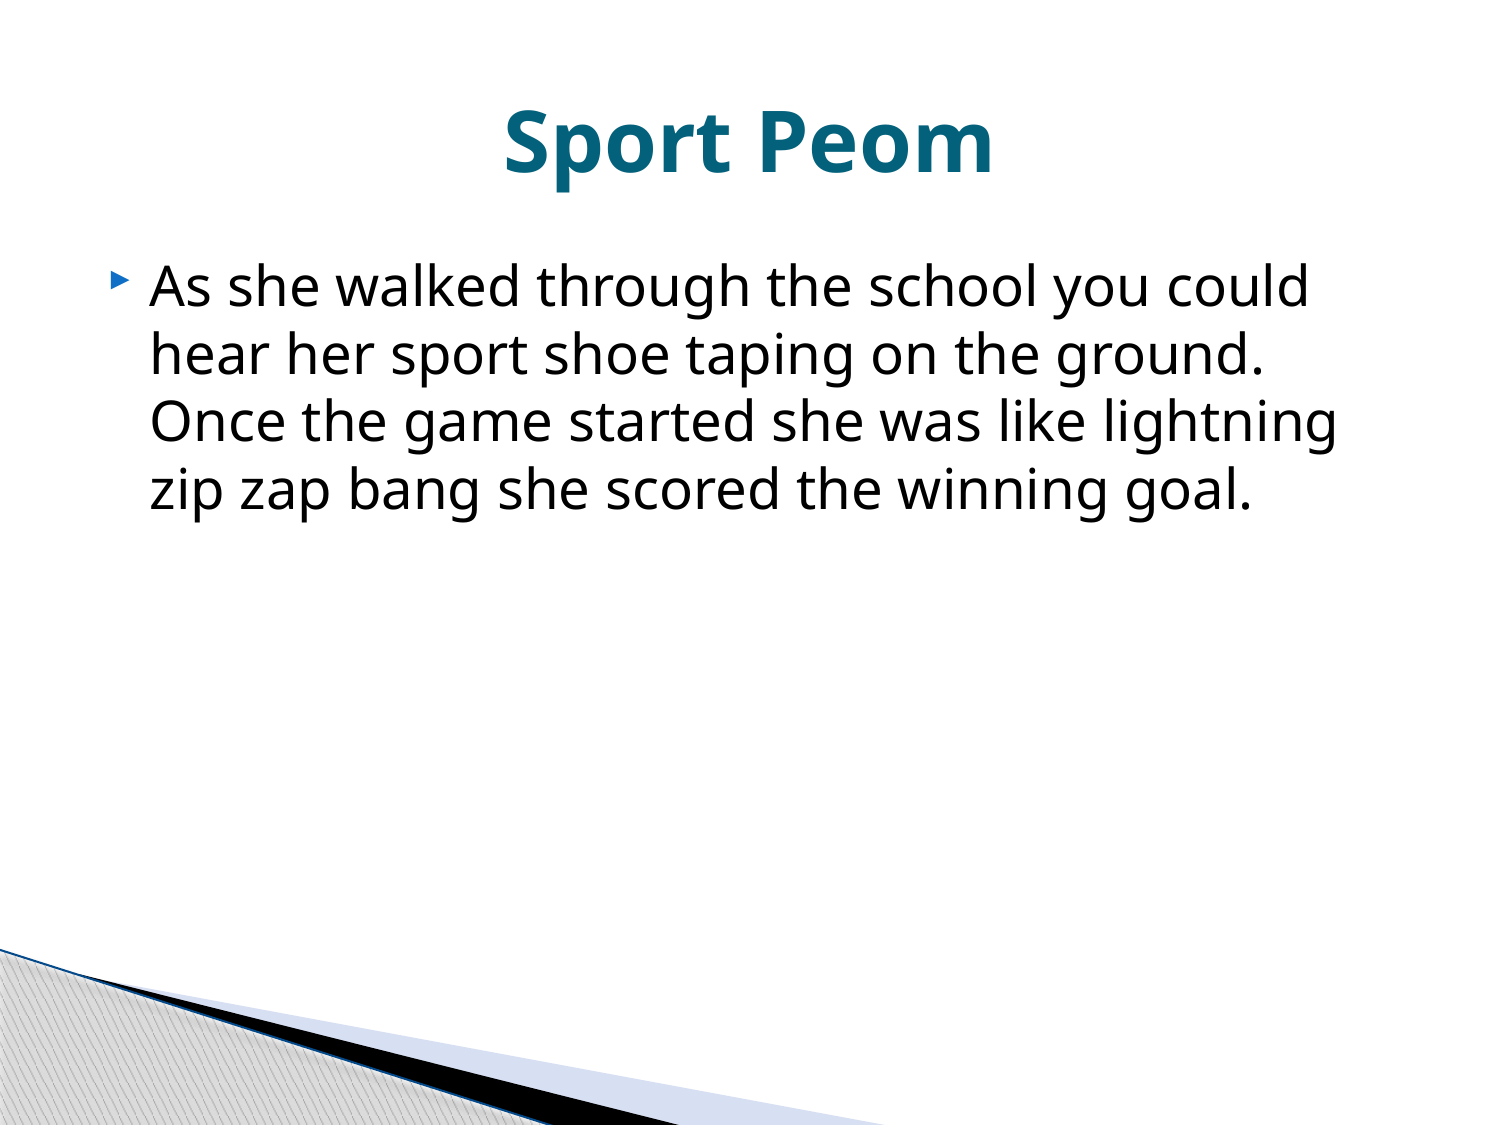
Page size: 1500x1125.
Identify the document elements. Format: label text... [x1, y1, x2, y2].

list As she walked through the school you could hear her sport shoe taping on the ground. Once the game started she was like lightning zip zap bang she scored the winning goal. [75, 243, 1425, 986]
title Sport Peom [75, 45, 1425, 233]
